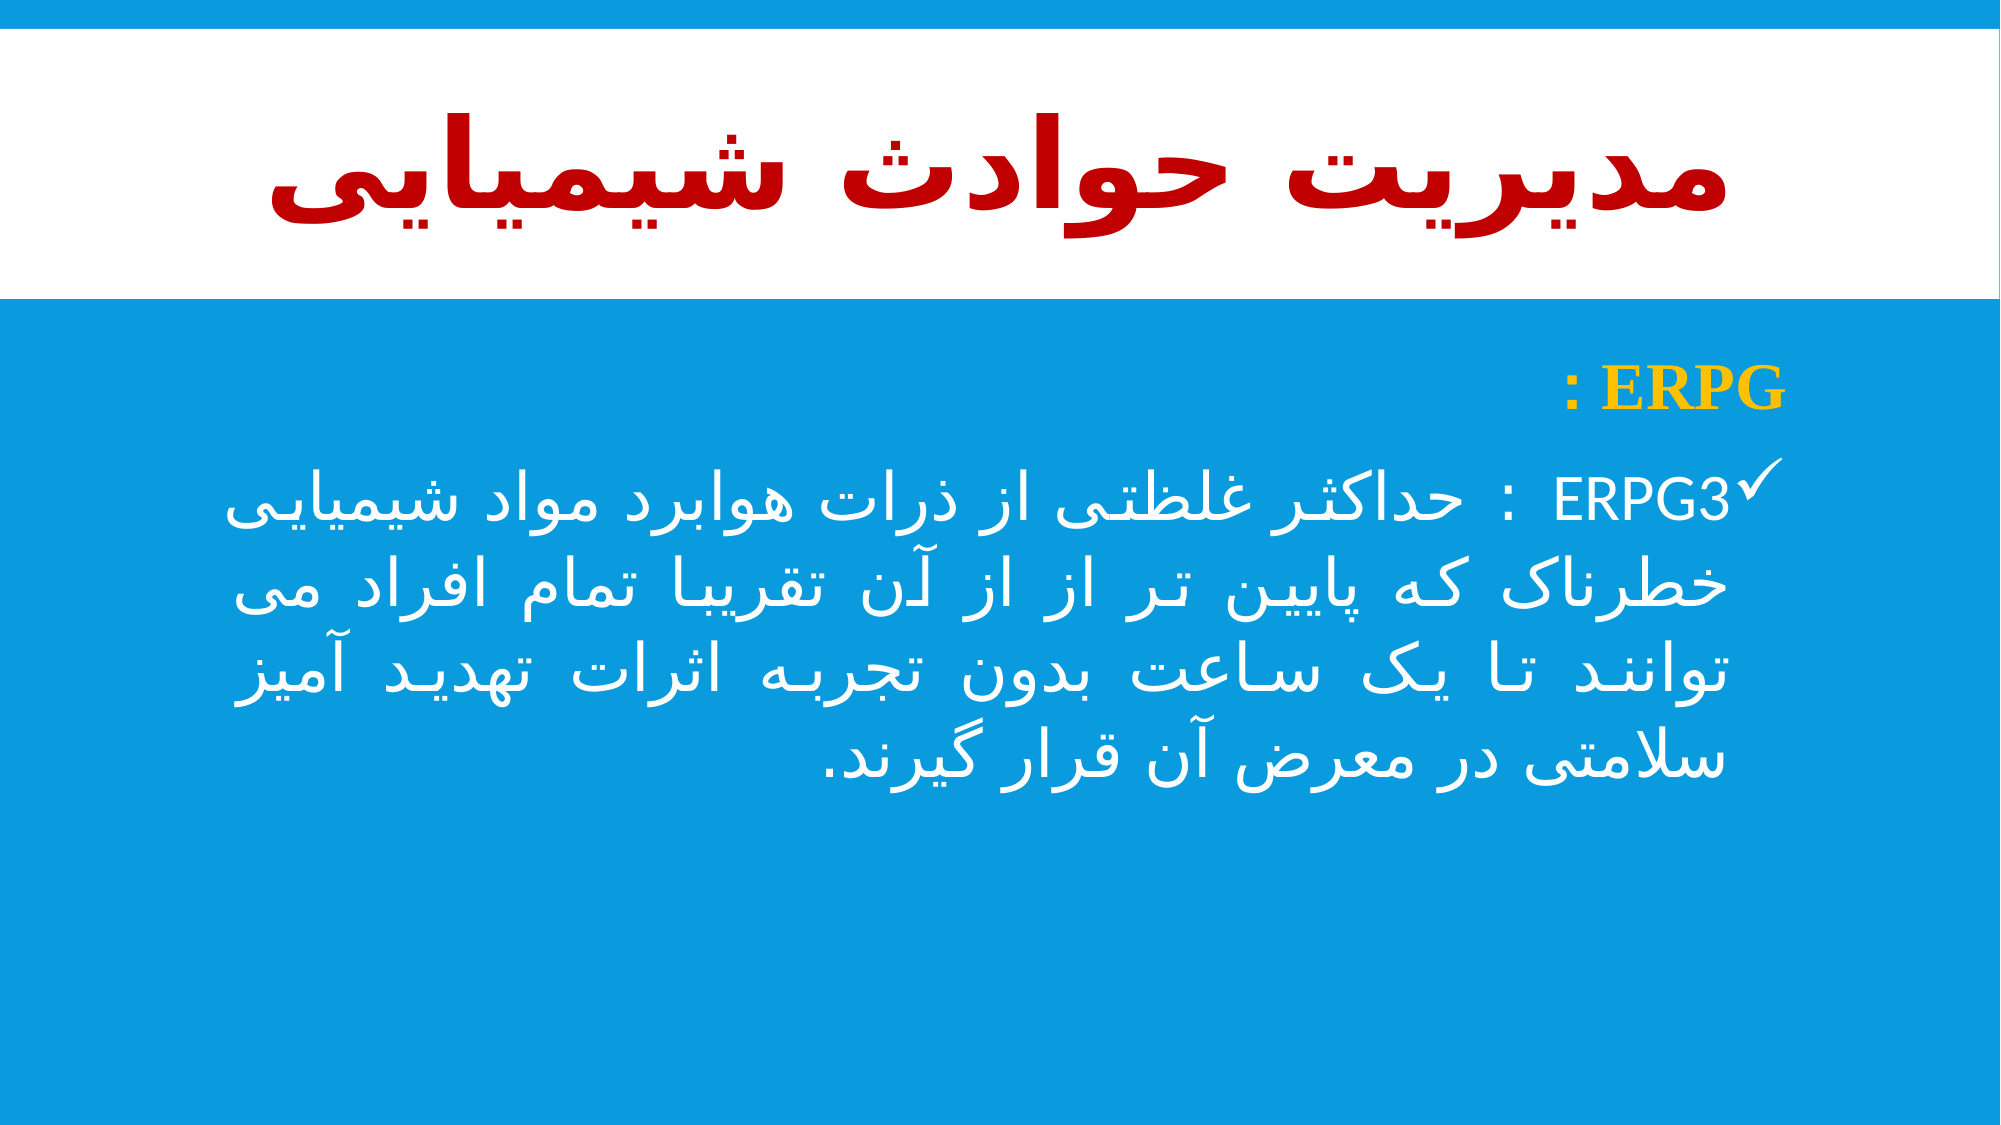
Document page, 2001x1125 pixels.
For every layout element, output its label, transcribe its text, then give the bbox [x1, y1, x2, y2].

title مدیریت حوادث شیمیایی [197, 46, 1803, 295]
list ERPG : ERPG3 : حداکثر غلظتی از ذرات هوابرد مواد شیمیایی خطرناک که پایین تر از از آن تقریبا تمام افراد می توانند تا یک ساعت بدون تجربه اثرات تهدید آمیز سلامتی در معرض آن قرار گیرند. [197, 329, 1803, 1093]
